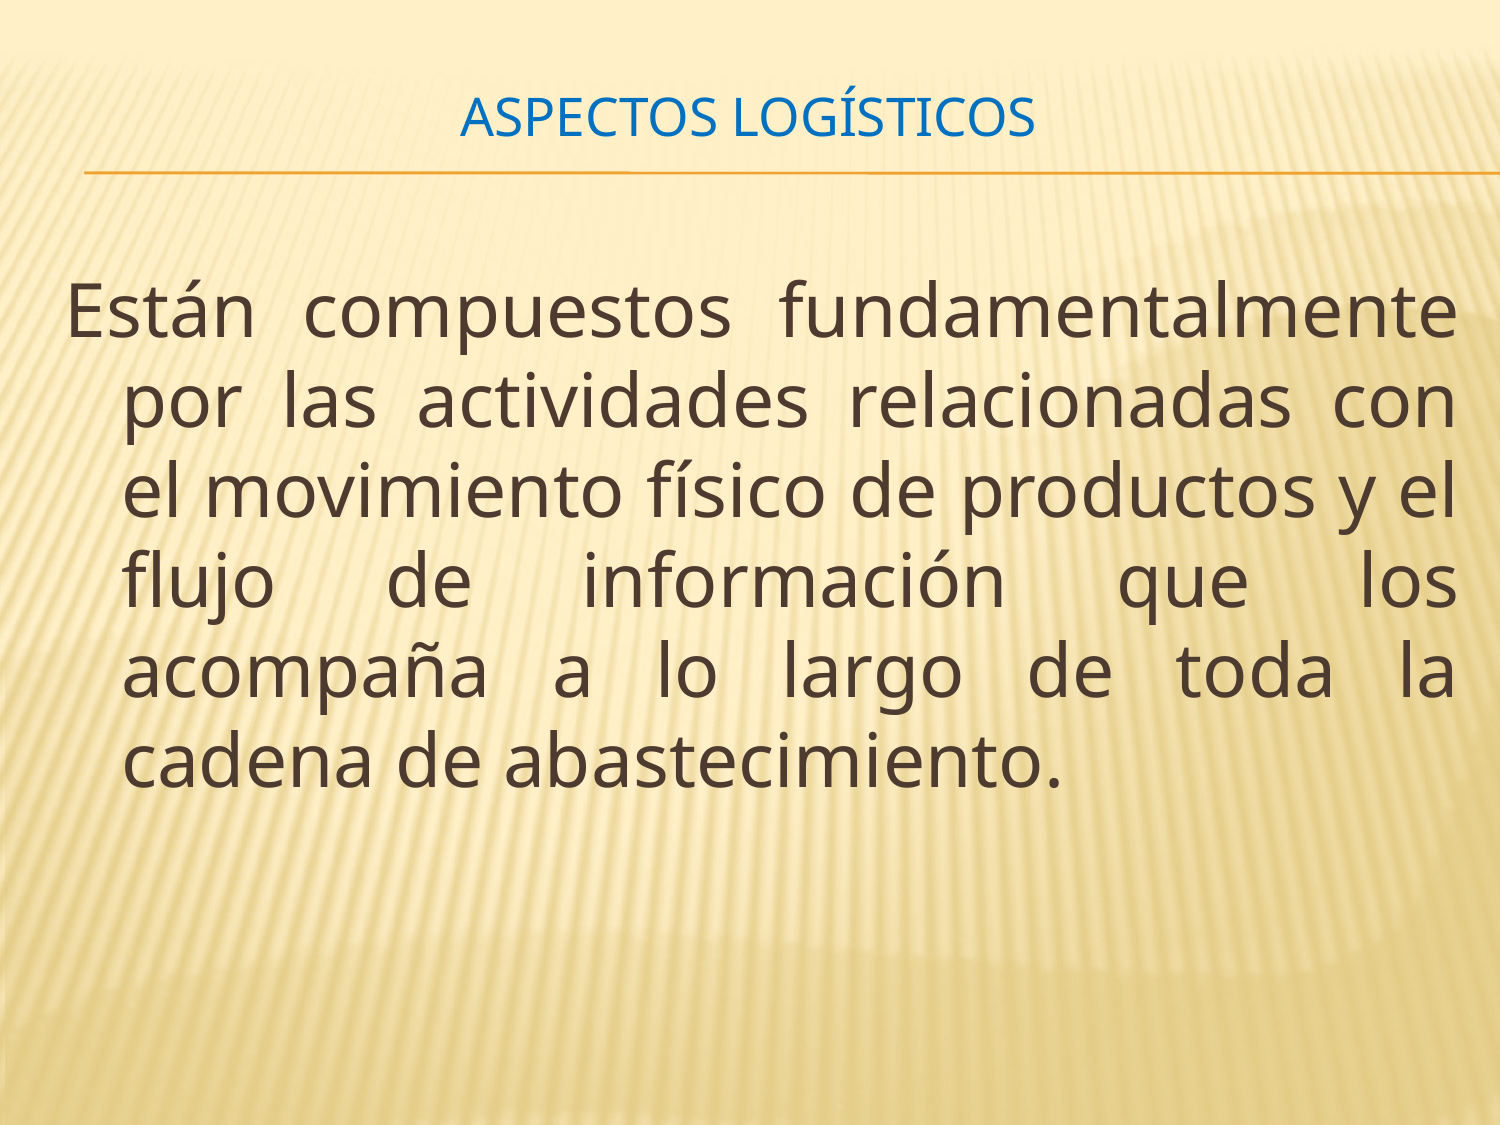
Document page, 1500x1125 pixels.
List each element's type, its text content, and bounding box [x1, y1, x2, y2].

title Aspectos Logísticos [50, 75, 1475, 213]
list Están compuestos fundamentalmente por las actividades relacionadas con el movimiento físico de productos y el flujo de información que los acompaña a lo largo de toda la cadena de abastecimiento. [50, 254, 1475, 998]
